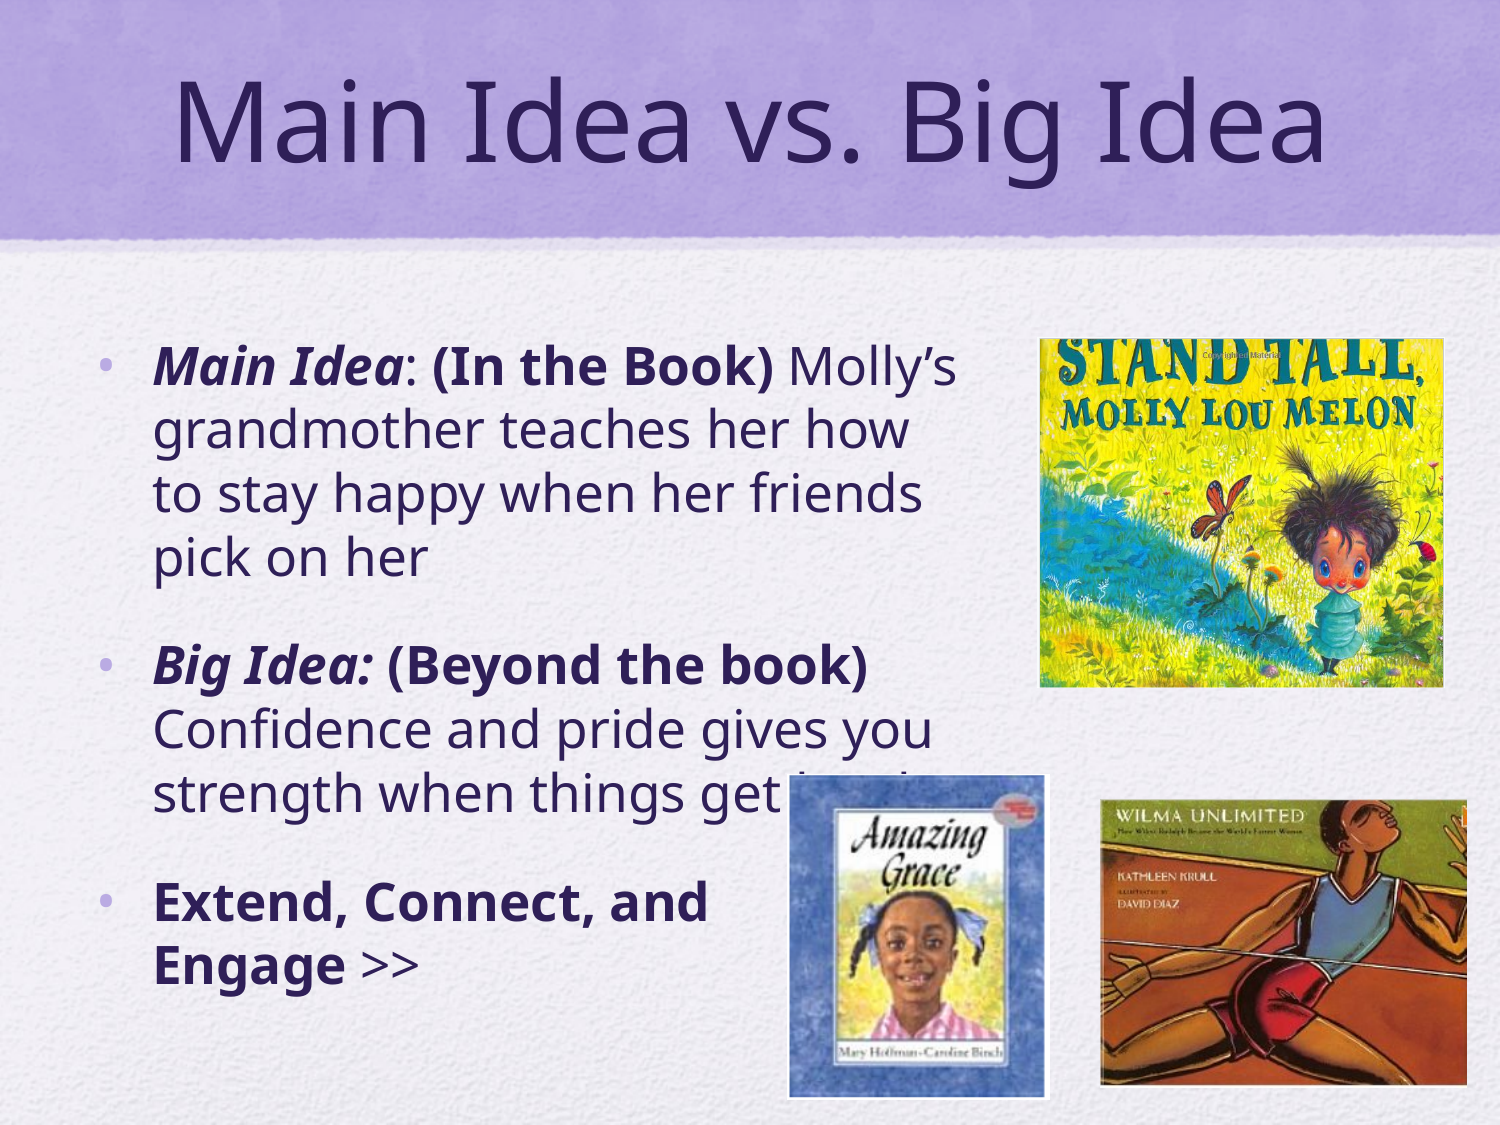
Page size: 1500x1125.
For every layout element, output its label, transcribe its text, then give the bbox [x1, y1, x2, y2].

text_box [784, 772, 1470, 1103]
list Main Idea: (In the Book) Molly’s grandmother teaches her how to stay happy when her friends pick on her Big Idea: (Beyond the book) Confidence and pride gives you strength when things get hard Extend, Connect, and Engage >> [81, 324, 976, 1005]
title Main Idea vs. Big Idea [129, 6, 1372, 239]
picture [0, 225, 1500, 1125]
